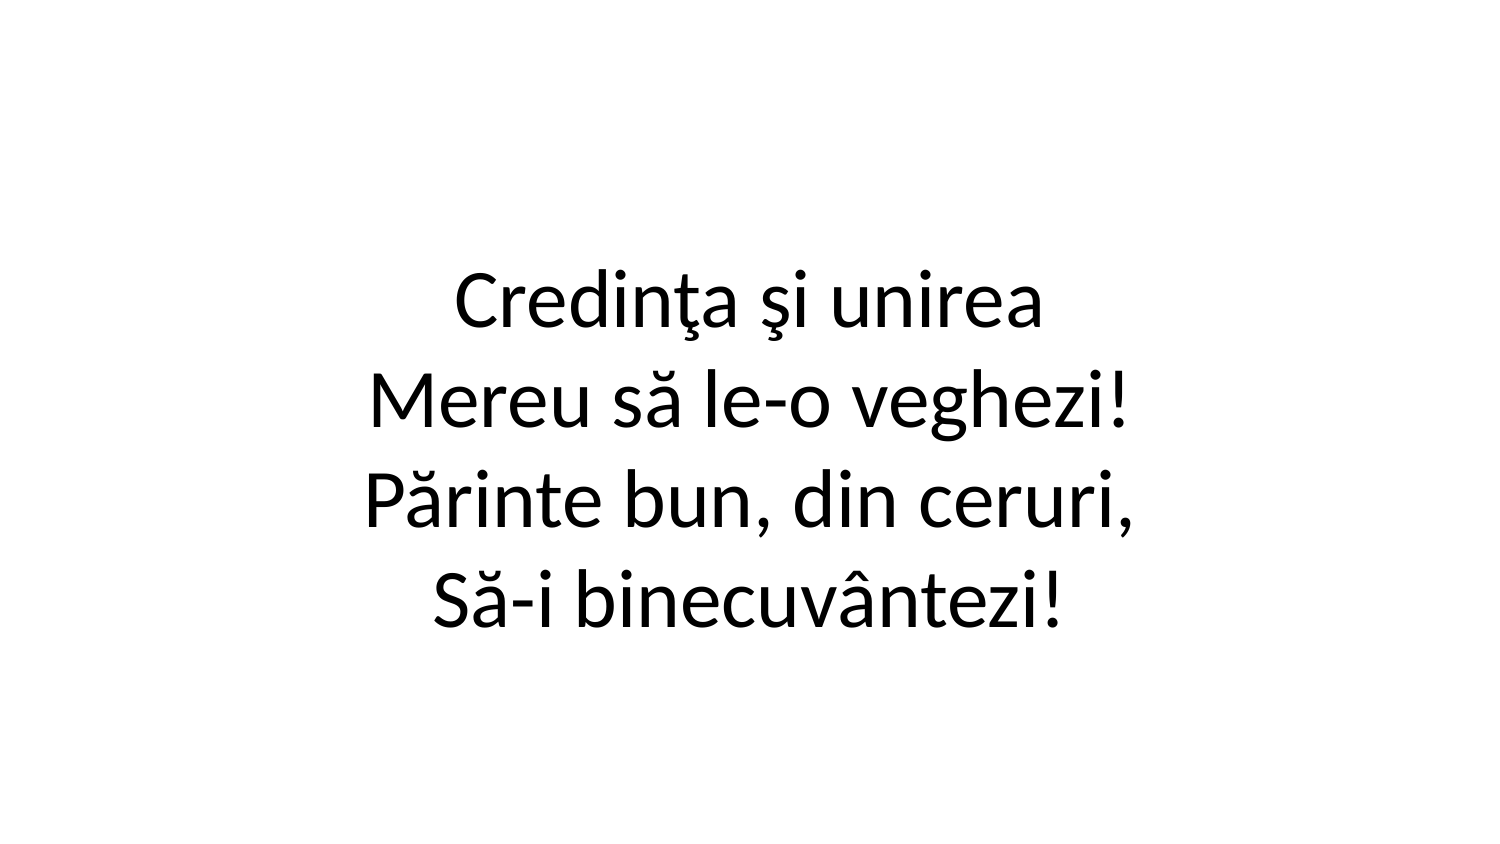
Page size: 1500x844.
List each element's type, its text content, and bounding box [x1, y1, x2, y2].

text_box Credinţa şi unirea Mereu să le-o veghezi! Părinte bun, din ceruri, Să-i binecuvântezi! [348, 192, 1152, 652]
